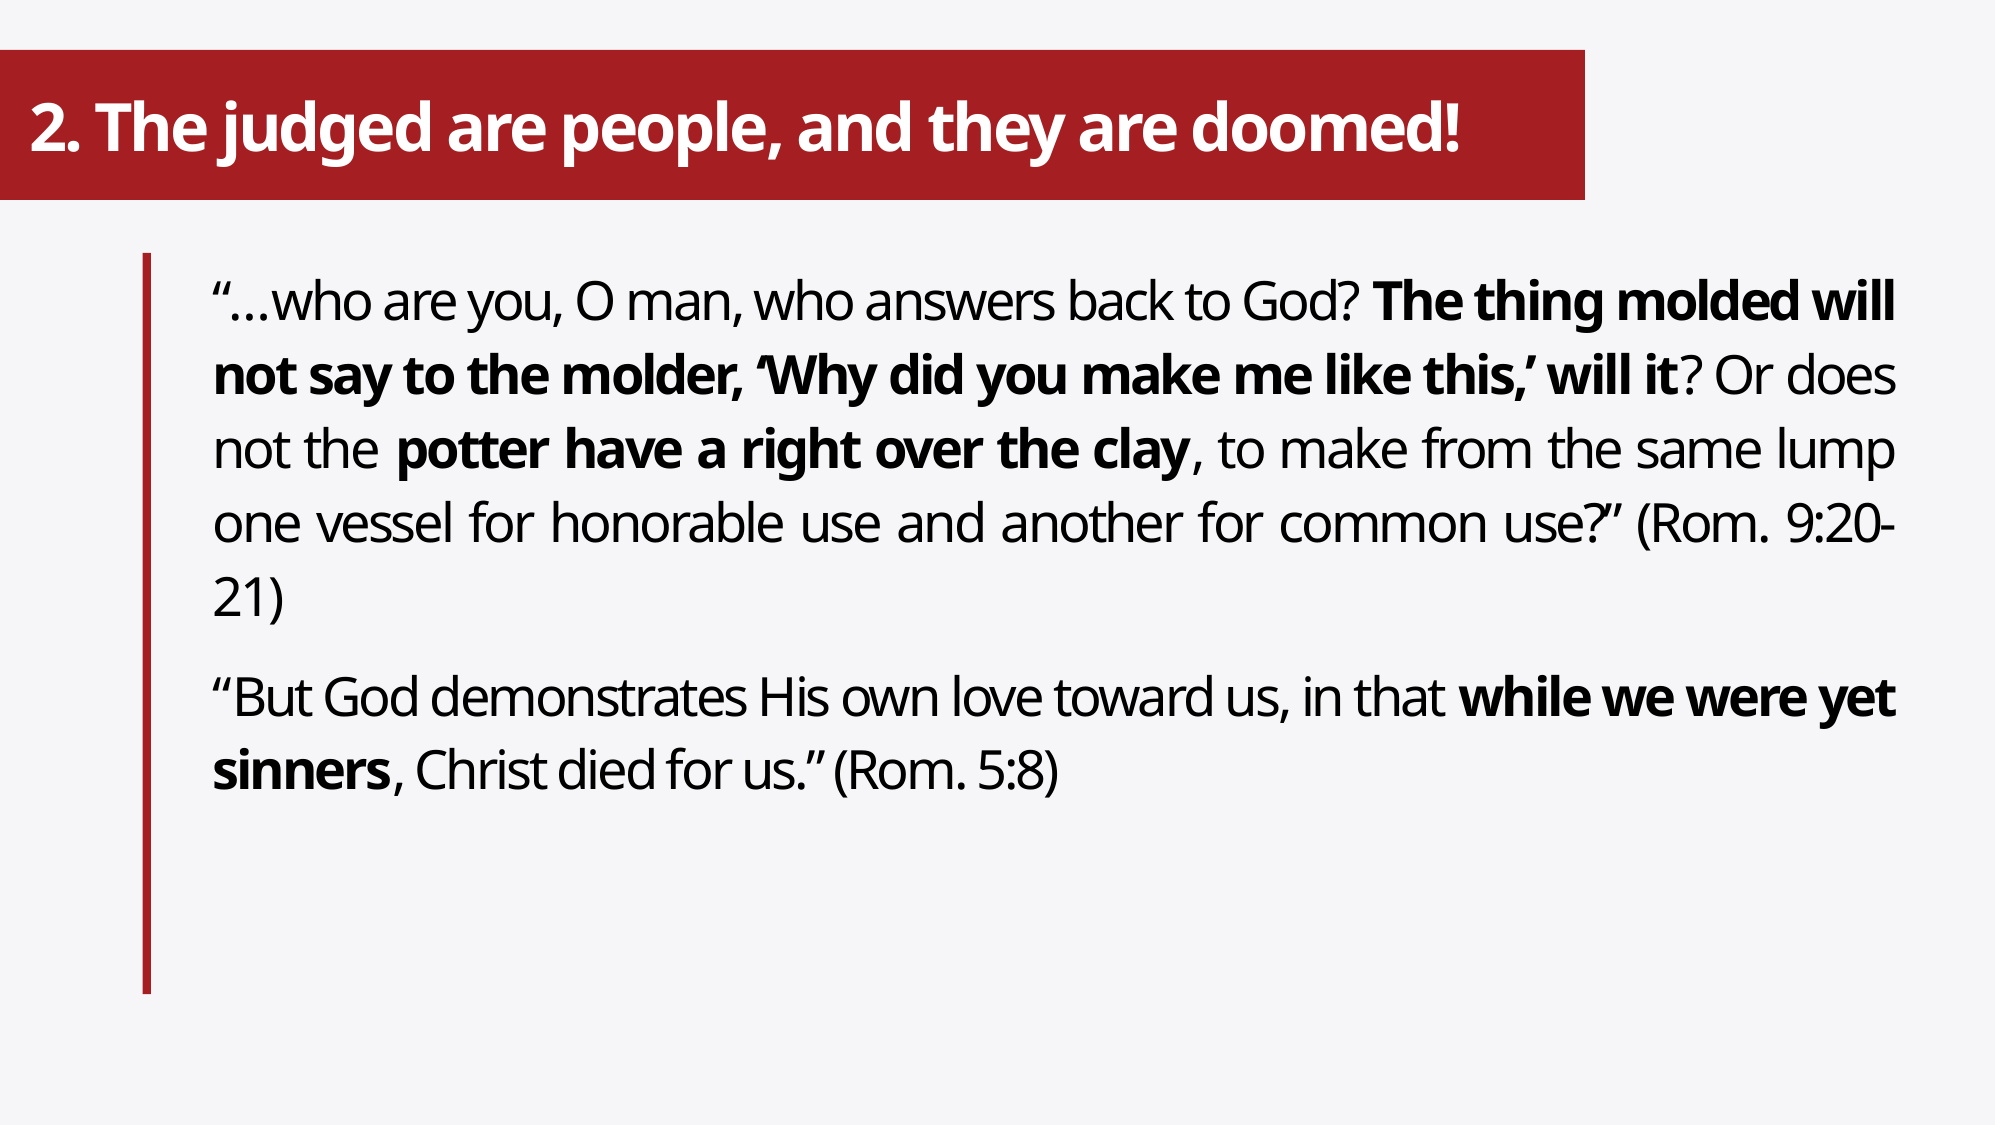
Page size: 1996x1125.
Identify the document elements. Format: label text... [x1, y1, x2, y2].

title 2. The judged are people, and they are doomed! [14, 62, 1810, 188]
subtitle “…who are you, O man, who answers back to God? The thing molded will not say to the molder, ‘Why did you make me like this,’ will it? Or does not the potter have a right over the clay, to make from the same lump one vessel for honorable use and another for common use?” (Rom. 9:20-21) “But God demonstrates His own love toward us, in that while we were yet sinners, Christ died for us.” (Rom. 5:8) [197, 249, 1910, 1000]
